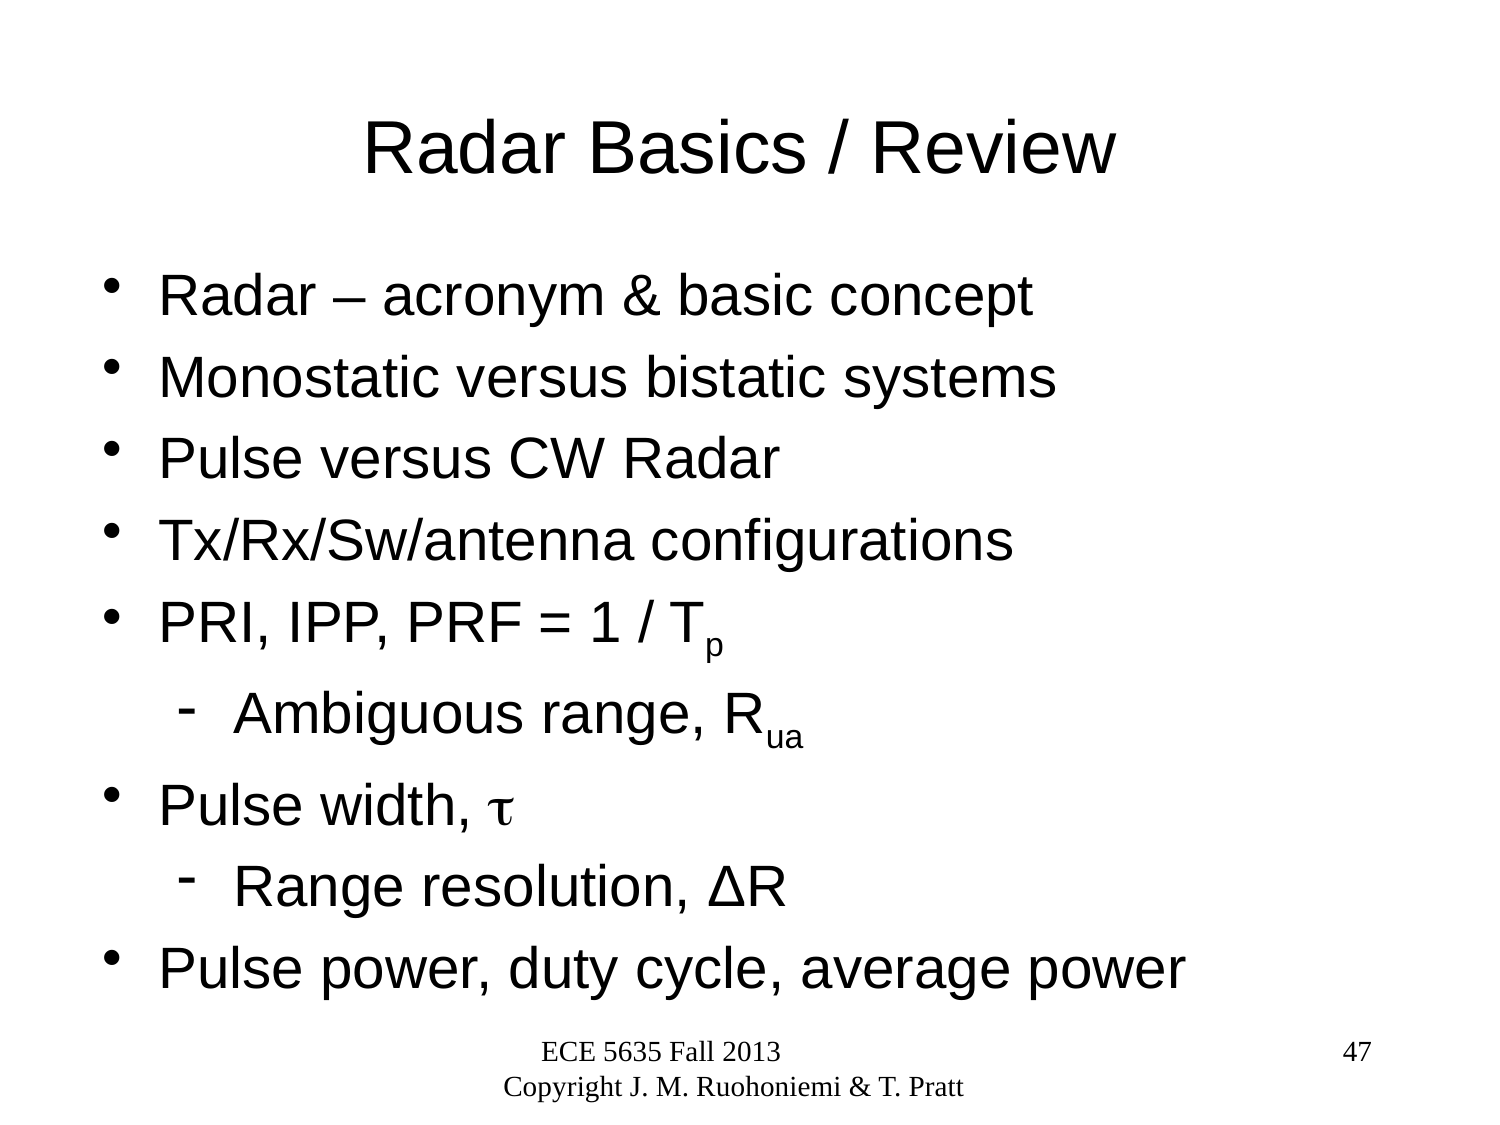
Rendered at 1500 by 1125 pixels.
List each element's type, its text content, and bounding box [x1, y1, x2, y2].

text_box Radar – acronym & basic concept Monostatic versus bistatic systems Pulse versus CW Radar Tx/Rx/Sw/antenna configurations PRI, IPP, PRF = 1 / Tp Ambiguous range, Rua Pulse width,  Range resolution, ΔR Pulse power, duty cycle, average power [87, 249, 1438, 925]
footer ECE 5635 Fall 2013 Copyright J. M. Ruohoniemi & T. Pratt [487, 1024, 988, 1101]
slide_number 47 [1074, 1024, 1388, 1101]
text_box Radar Basics / Review [112, 50, 1388, 238]
